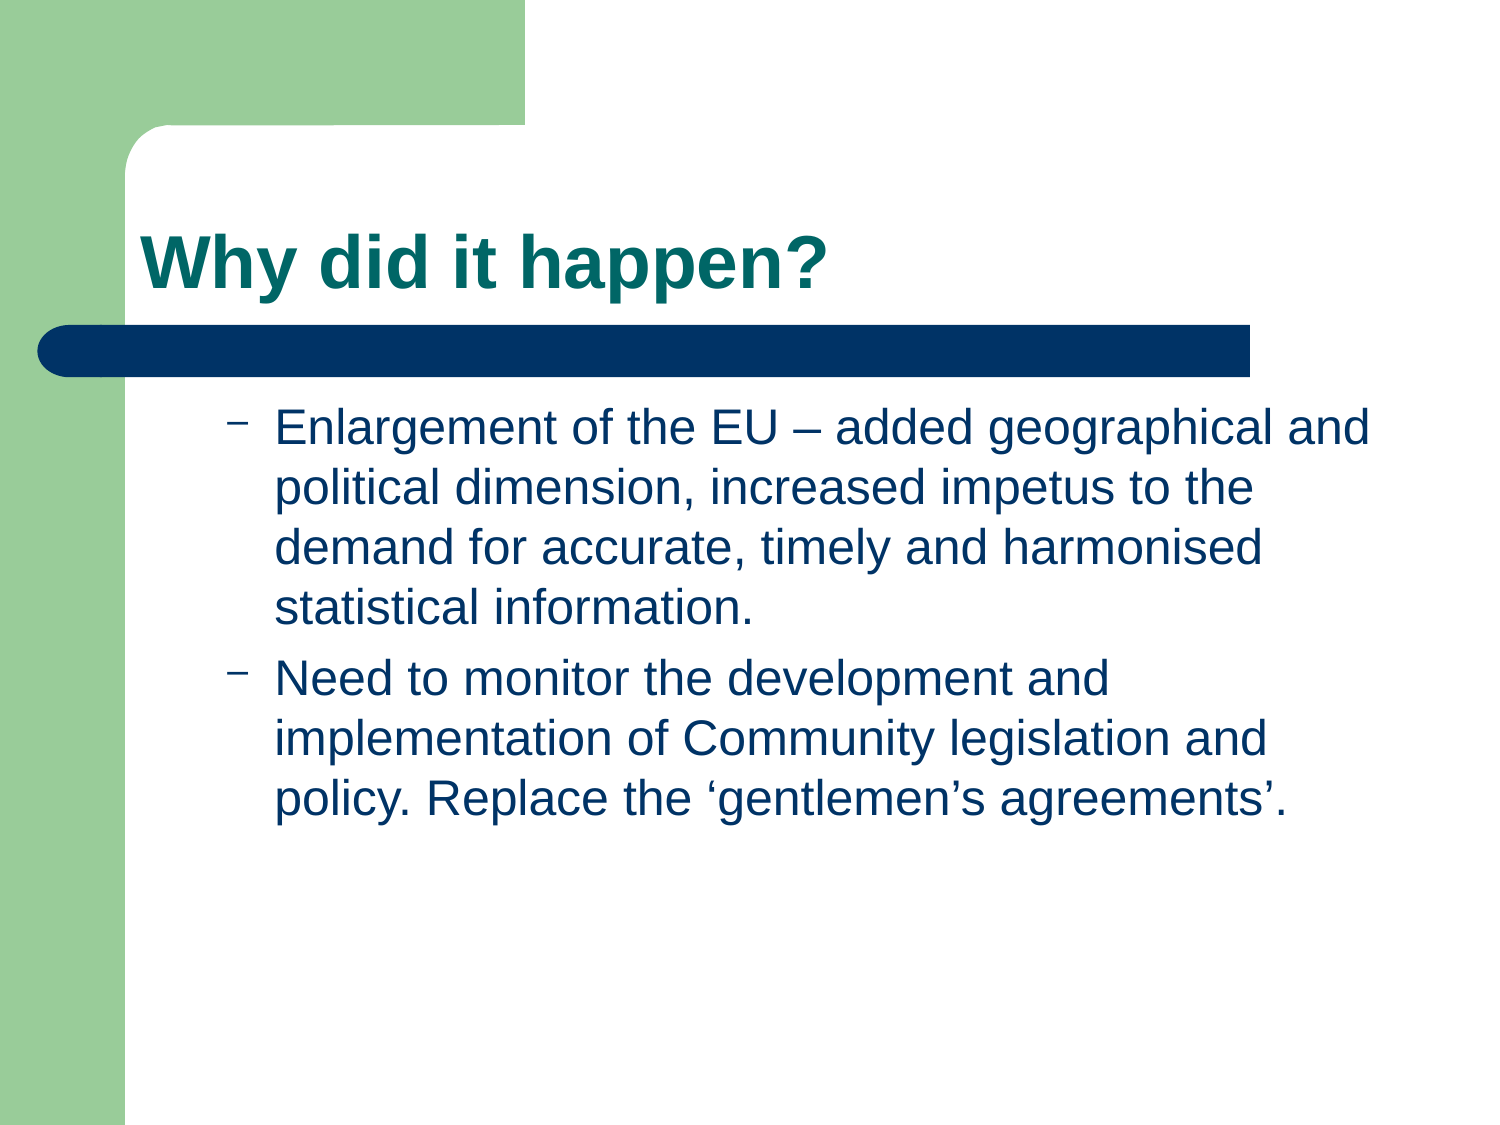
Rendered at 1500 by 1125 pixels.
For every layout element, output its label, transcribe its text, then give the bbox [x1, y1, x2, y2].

list Enlargement of the EU – added geographical and political dimension, increased impetus to the demand for accurate, timely and harmonised statistical information. Need to monitor the development and implementation of Community legislation and policy. Replace the ‘gentlemen’s agreements’. [137, 387, 1400, 999]
title Why did it happen? [124, 124, 1426, 313]
